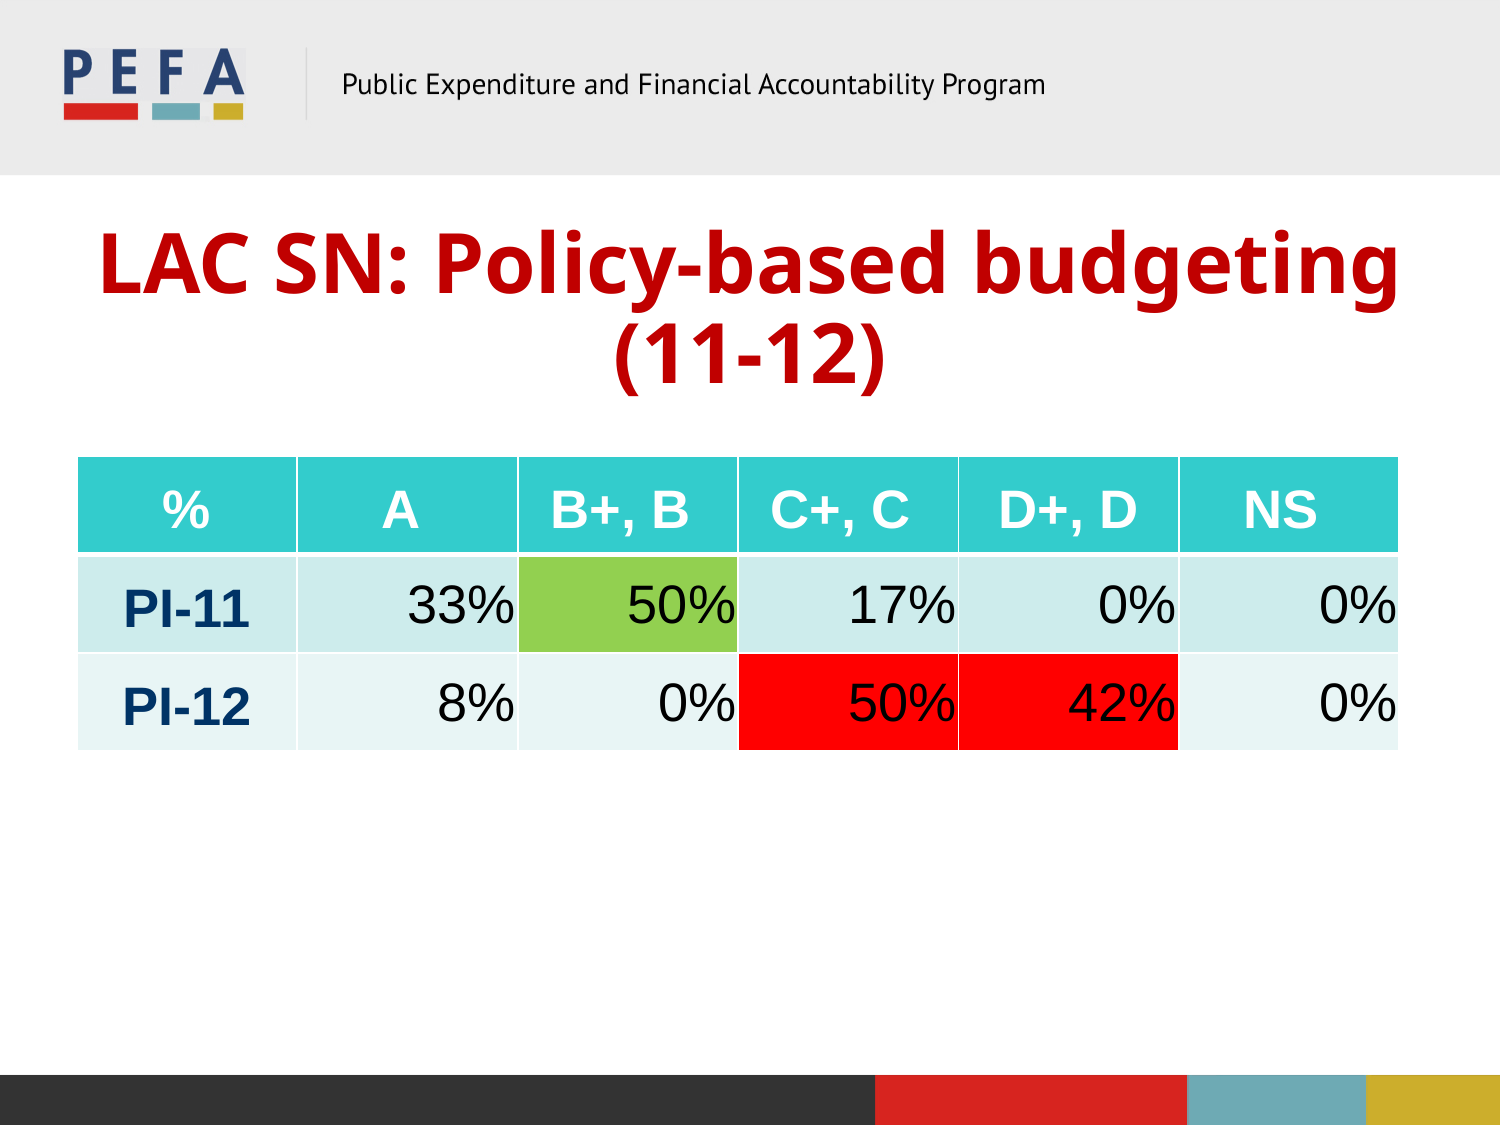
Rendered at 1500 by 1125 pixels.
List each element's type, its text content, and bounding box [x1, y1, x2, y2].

table_cell 0% [959, 557, 1178, 652]
table_header B+, B [519, 457, 737, 552]
picture [0, 0, 1500, 172]
table_header D+, D [959, 457, 1178, 552]
table_cell 0% [1180, 557, 1398, 652]
table_cell PI-11 [78, 557, 296, 652]
table_cell 17% [739, 557, 958, 652]
table_cell 50% [739, 654, 958, 750]
table_cell 8% [298, 654, 517, 750]
table_header NS [1180, 457, 1398, 552]
table_cell 0% [519, 654, 737, 750]
table_cell PI-12 [78, 654, 296, 750]
picture [0, 410, 1500, 1125]
table_header C+, C [739, 457, 958, 552]
table_cell 42% [959, 654, 1178, 750]
table_cell 0% [1180, 654, 1398, 750]
table_cell 33% [298, 557, 517, 652]
table_header A [298, 457, 517, 552]
table_cell 50% [519, 557, 737, 652]
table_header % [78, 457, 296, 552]
title LAC SN: Policy-based budgeting (11-12) [0, 172, 1500, 410]
